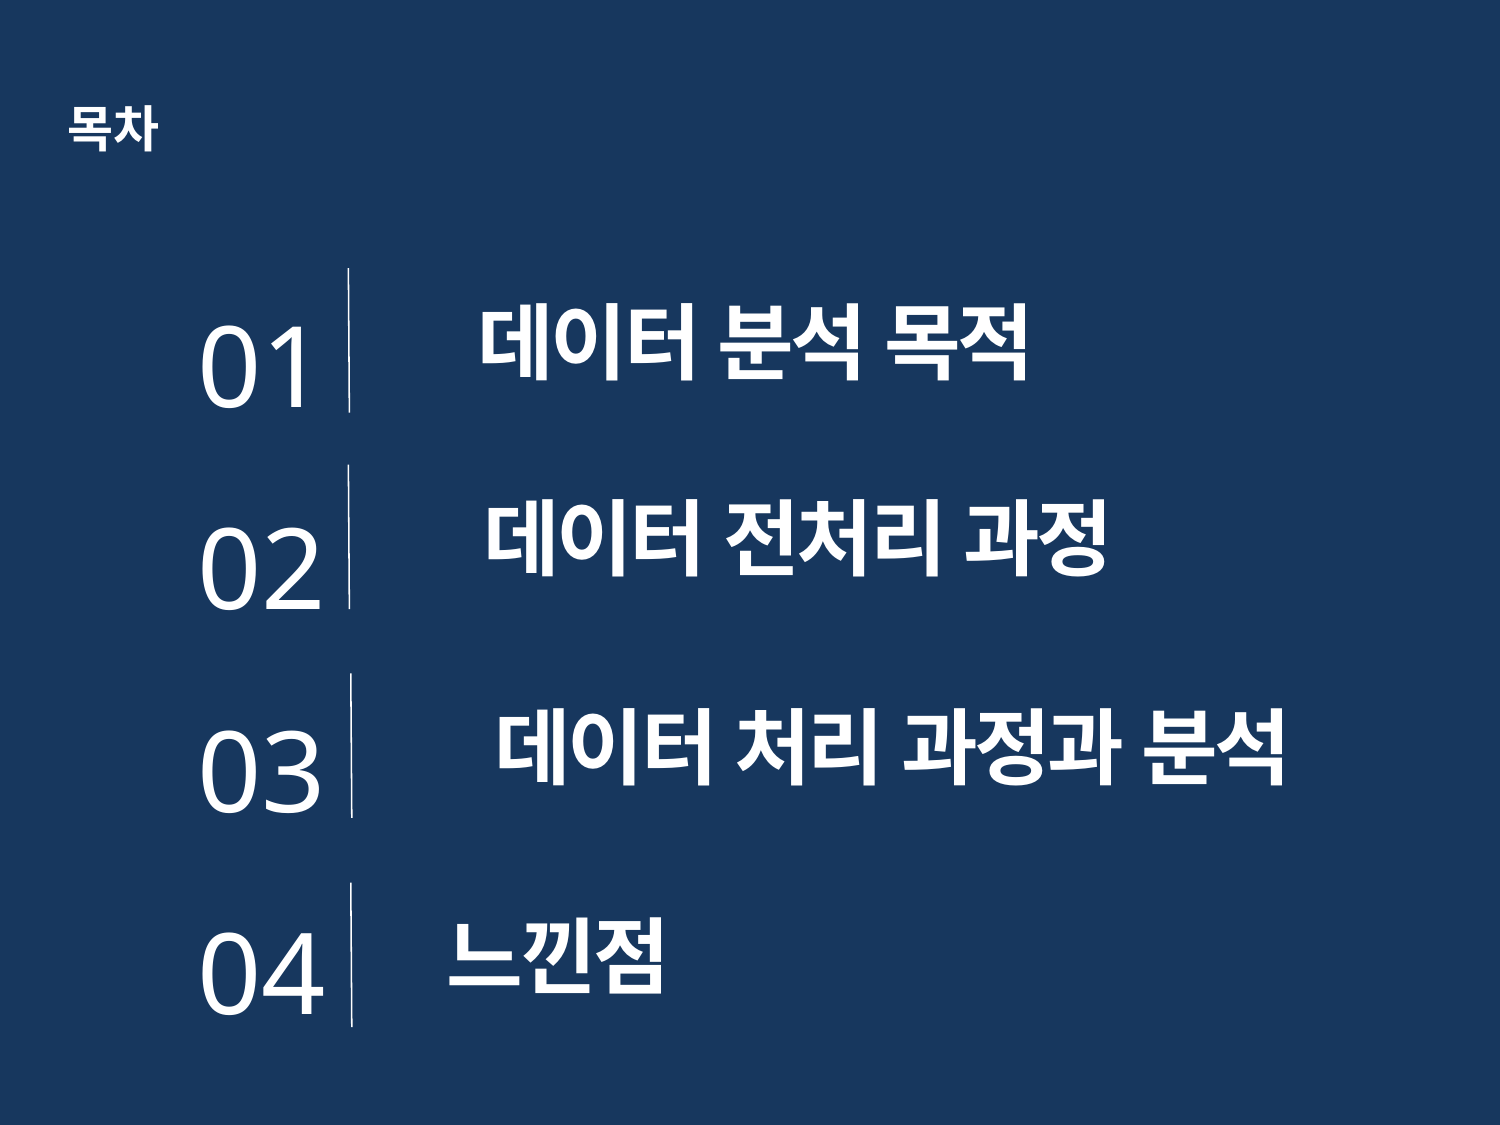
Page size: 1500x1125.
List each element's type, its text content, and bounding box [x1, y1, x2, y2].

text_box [182, 219, 1500, 1125]
text_box 목차 [53, 89, 502, 165]
